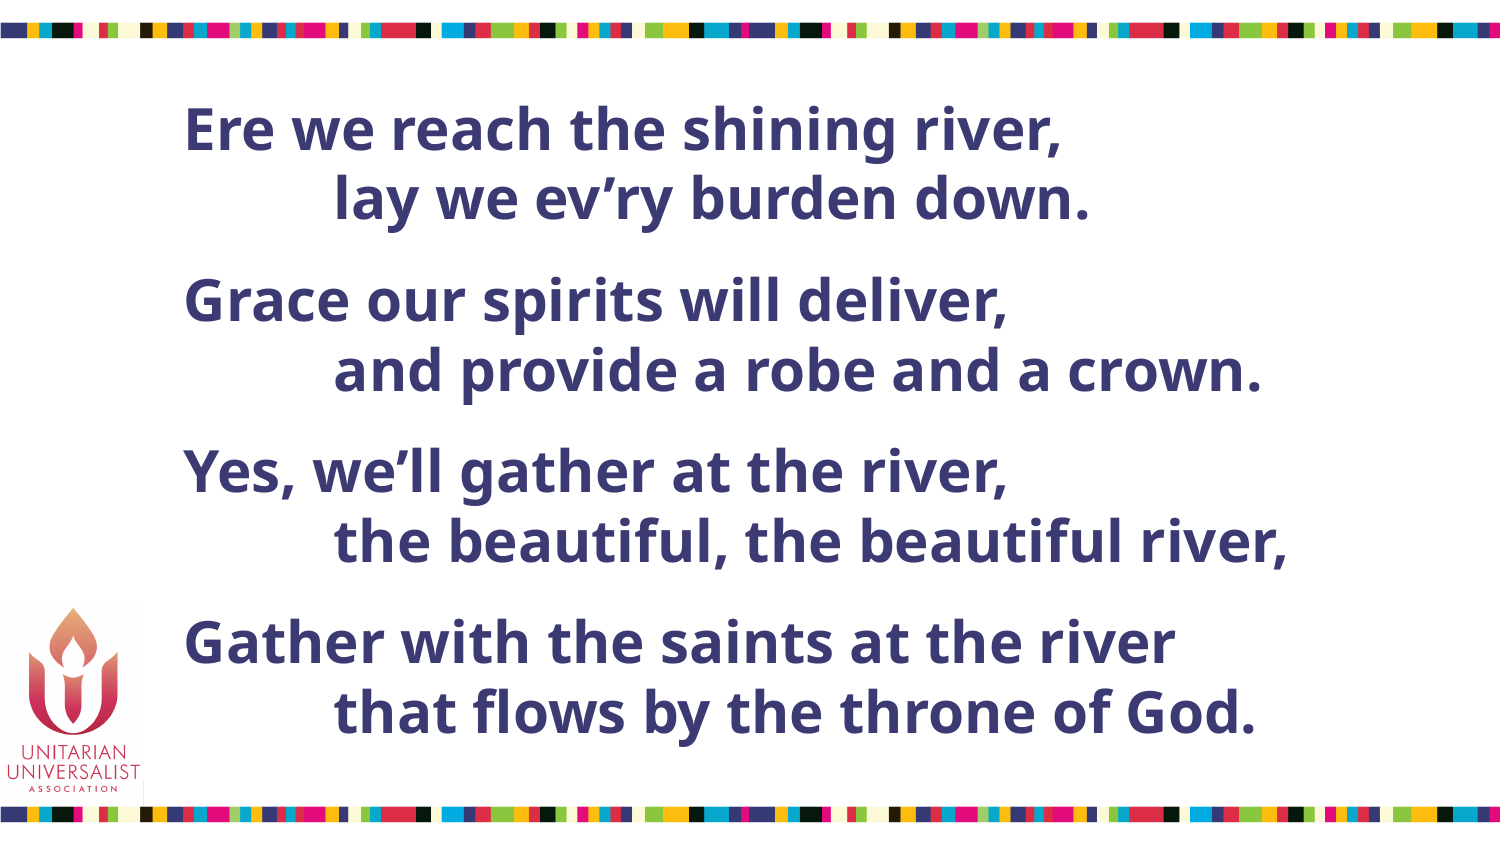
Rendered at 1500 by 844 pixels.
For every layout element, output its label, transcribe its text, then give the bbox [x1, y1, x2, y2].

picture [0, 22, 1500, 40]
picture [0, 600, 1500, 824]
text_box Ere we reach the shining river, lay we ev’ry burden down. Grace our spirits will deliver, and provide a robe and a crown. Yes, we’ll gather at the river, the beautiful, the beautiful river, Gather with the saints at the river that flows by the throne of God. [168, 76, 1421, 761]
